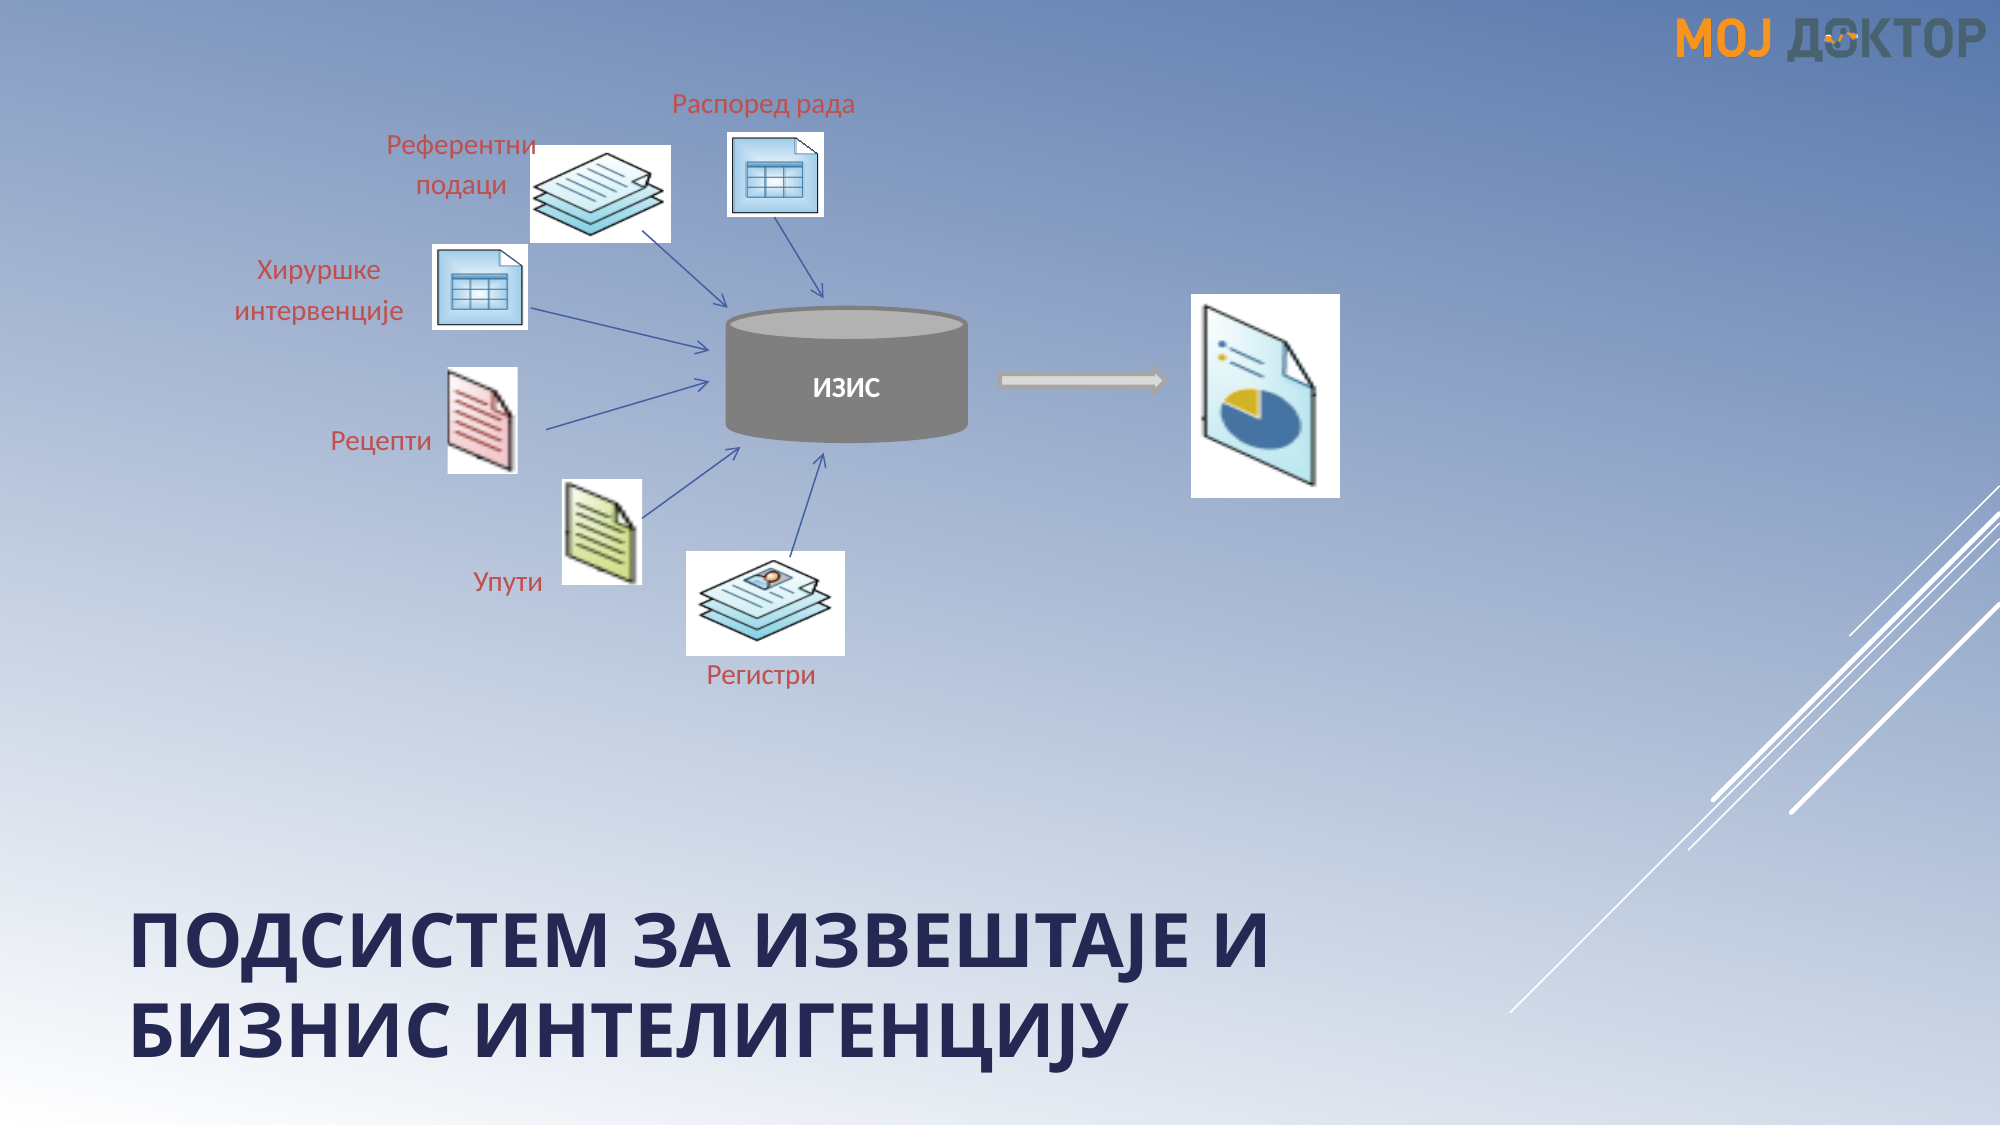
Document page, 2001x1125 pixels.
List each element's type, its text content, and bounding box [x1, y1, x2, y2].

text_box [195, 87, 1340, 753]
title ПОДСИСТЕМ ЗА ИЗВЕШТАЈЕ И БИЗНИС ИНТЕЛИГЕНЦИЈУ [112, 908, 1513, 1125]
picture [1656, 0, 2000, 78]
